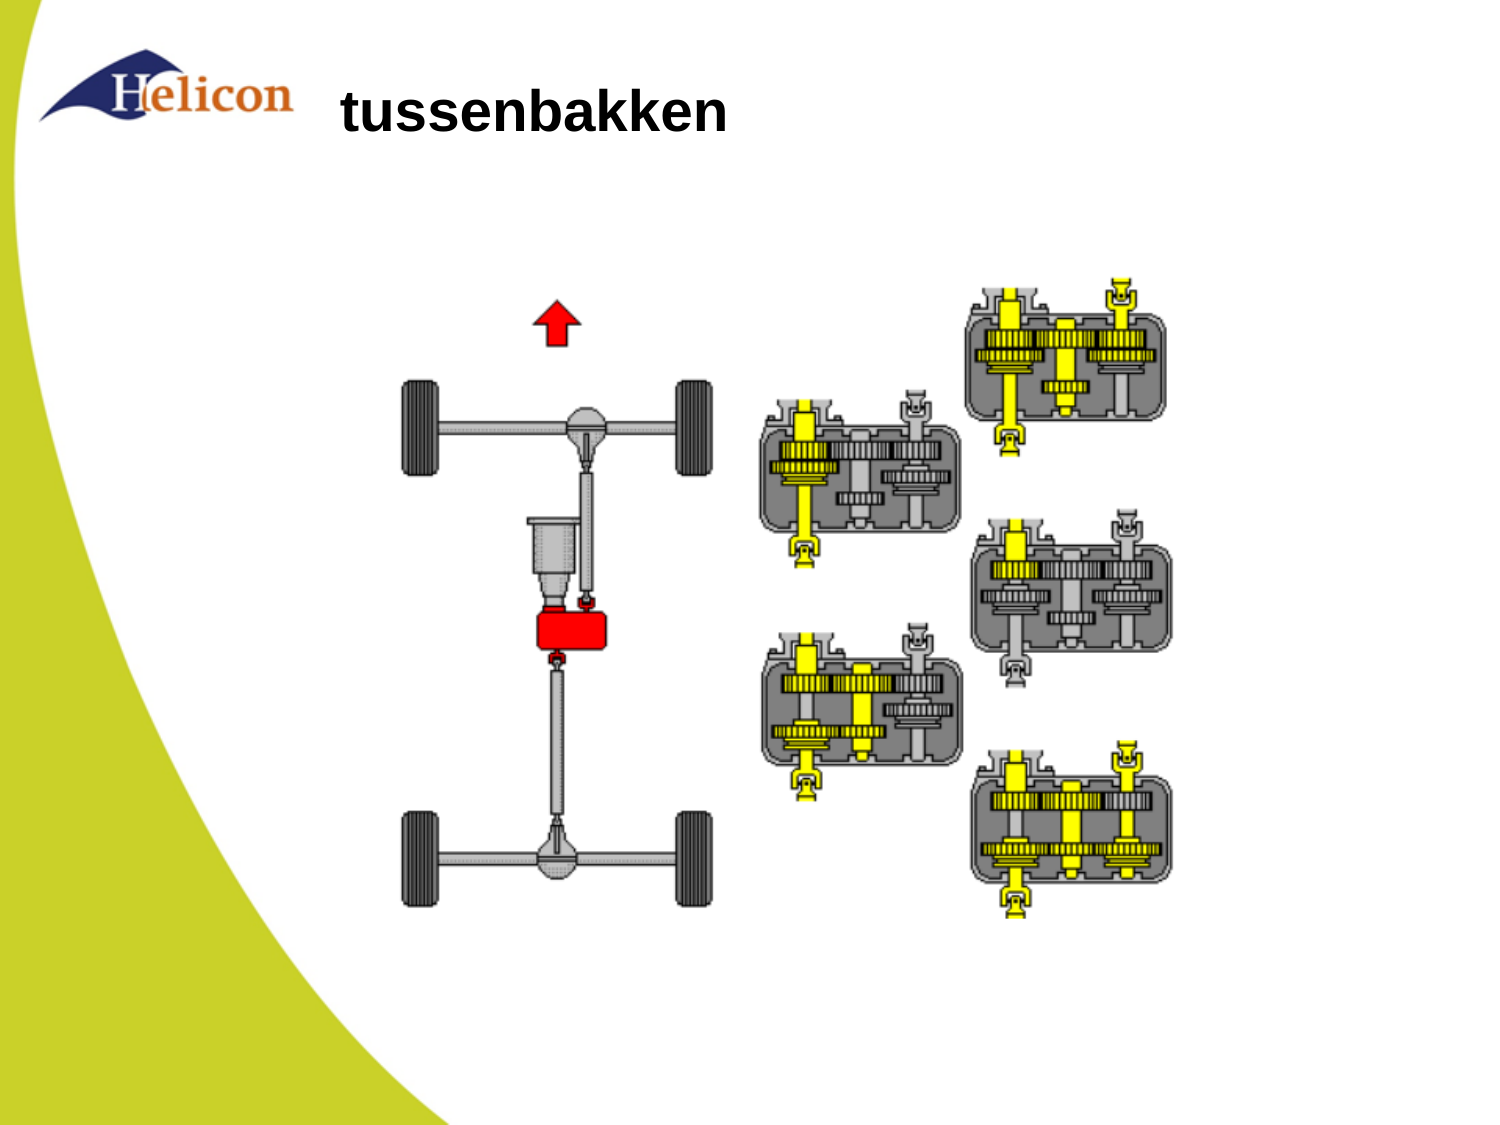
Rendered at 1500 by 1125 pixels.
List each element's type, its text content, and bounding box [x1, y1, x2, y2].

title tussenbakken [324, 54, 1415, 161]
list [344, 246, 1217, 955]
picture [0, 0, 1500, 1125]
